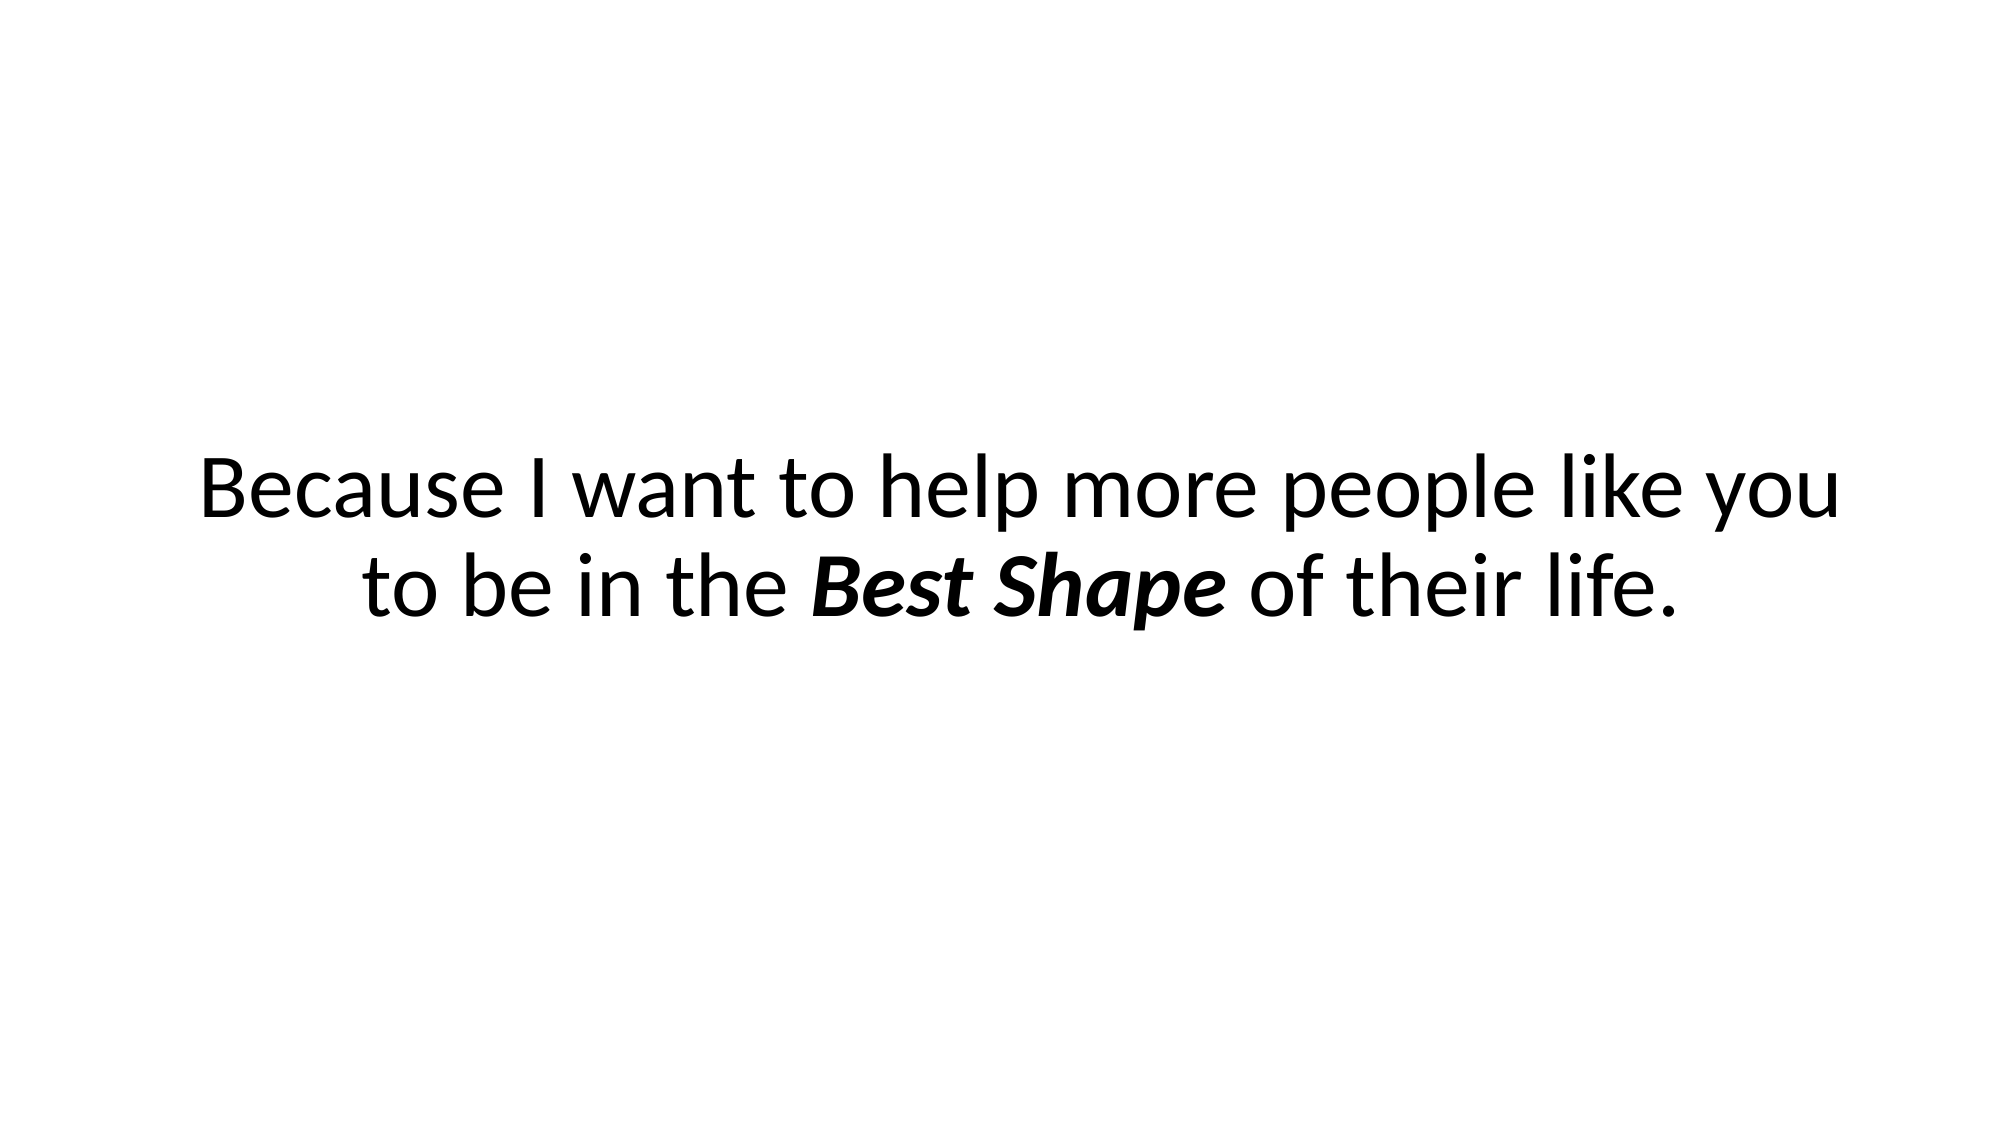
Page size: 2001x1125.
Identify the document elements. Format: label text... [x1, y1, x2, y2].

list Because I want to help more people like you to be in the Best Shape of their life. [158, 431, 1884, 1125]
